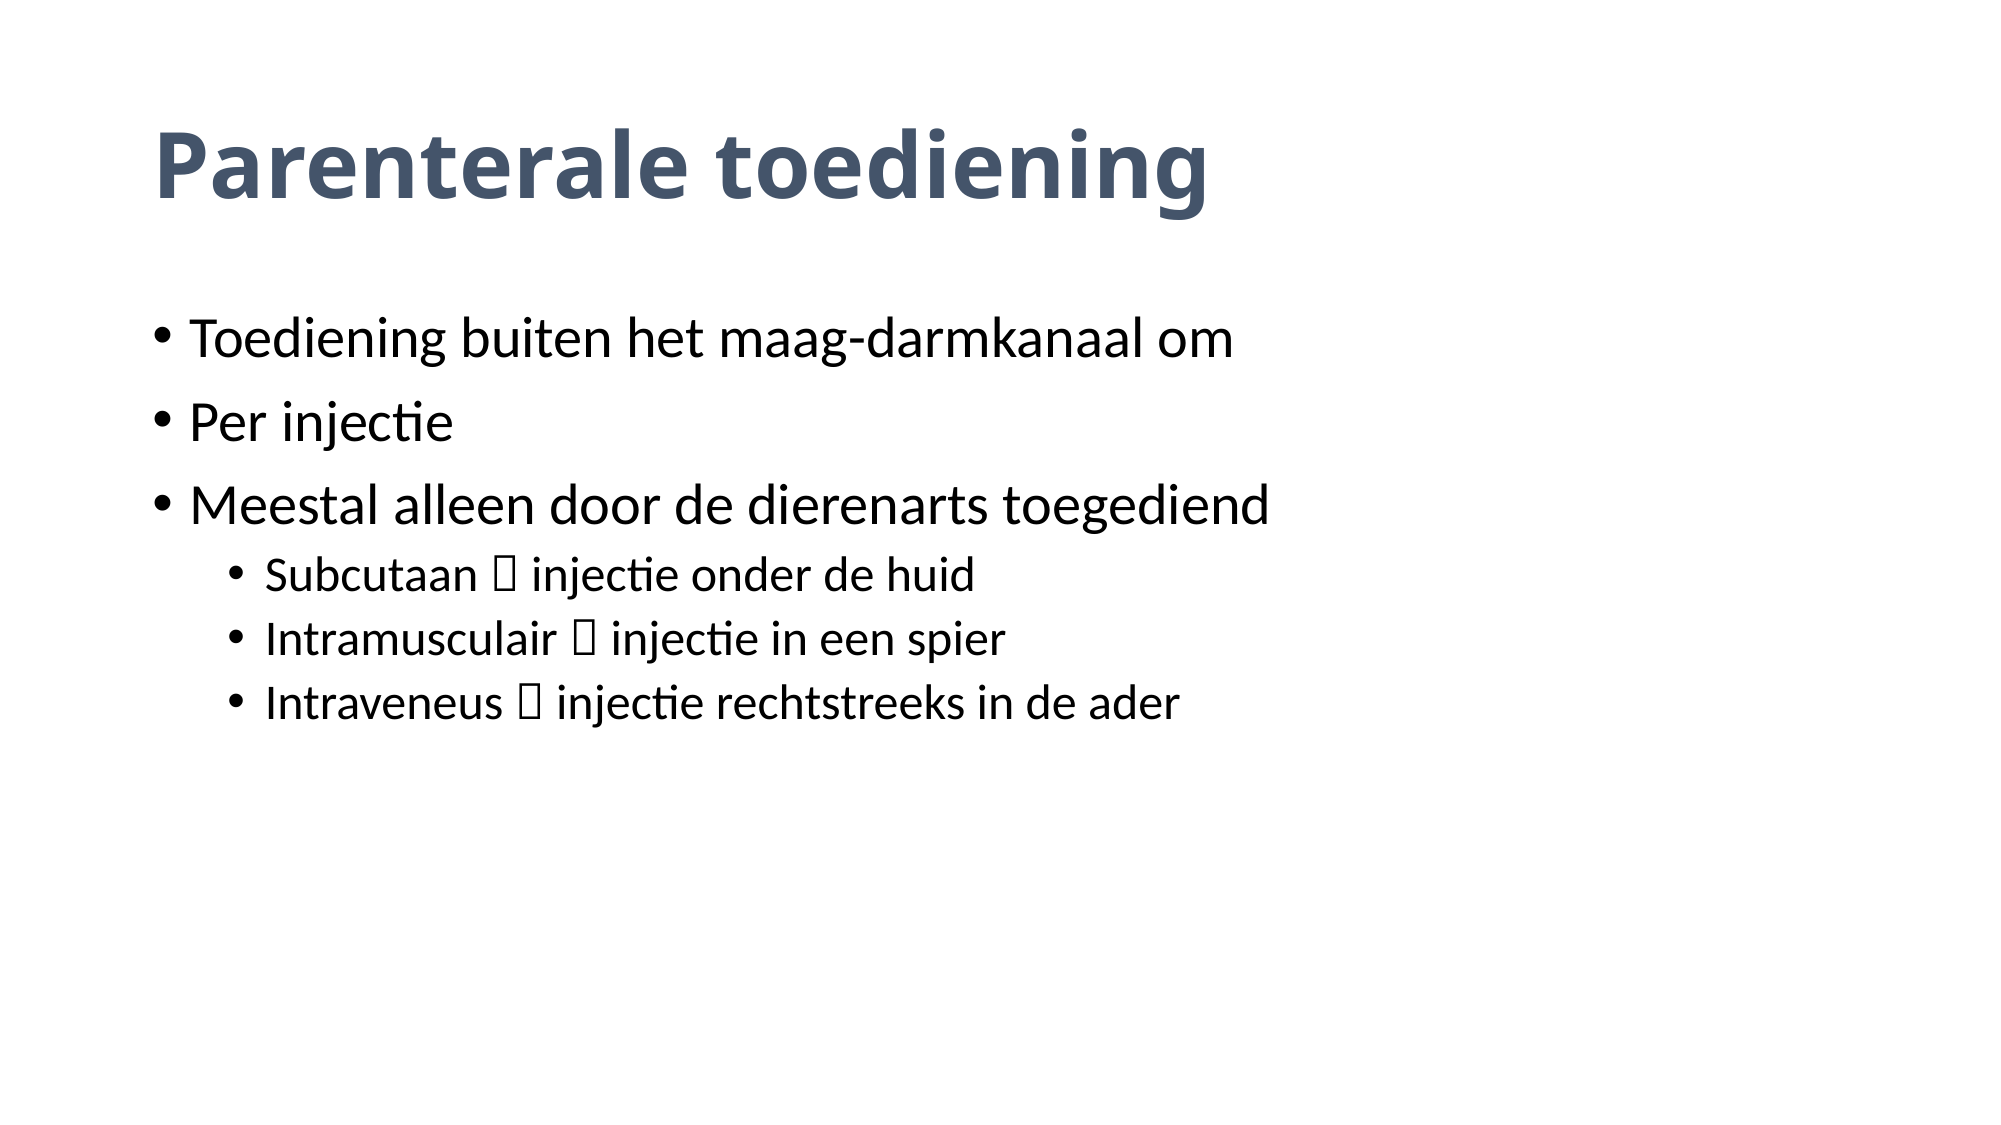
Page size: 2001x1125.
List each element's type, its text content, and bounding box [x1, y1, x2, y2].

list Toediening buiten het maag-darmkanaal om Per injectie Meestal alleen door de dierenarts toegediend Subcutaan  injectie onder de huid Intramusculair  injectie in een spier Intraveneus  injectie rechtstreeks in de ader [137, 299, 1863, 1014]
title Parenterale toediening [137, 59, 1863, 278]
